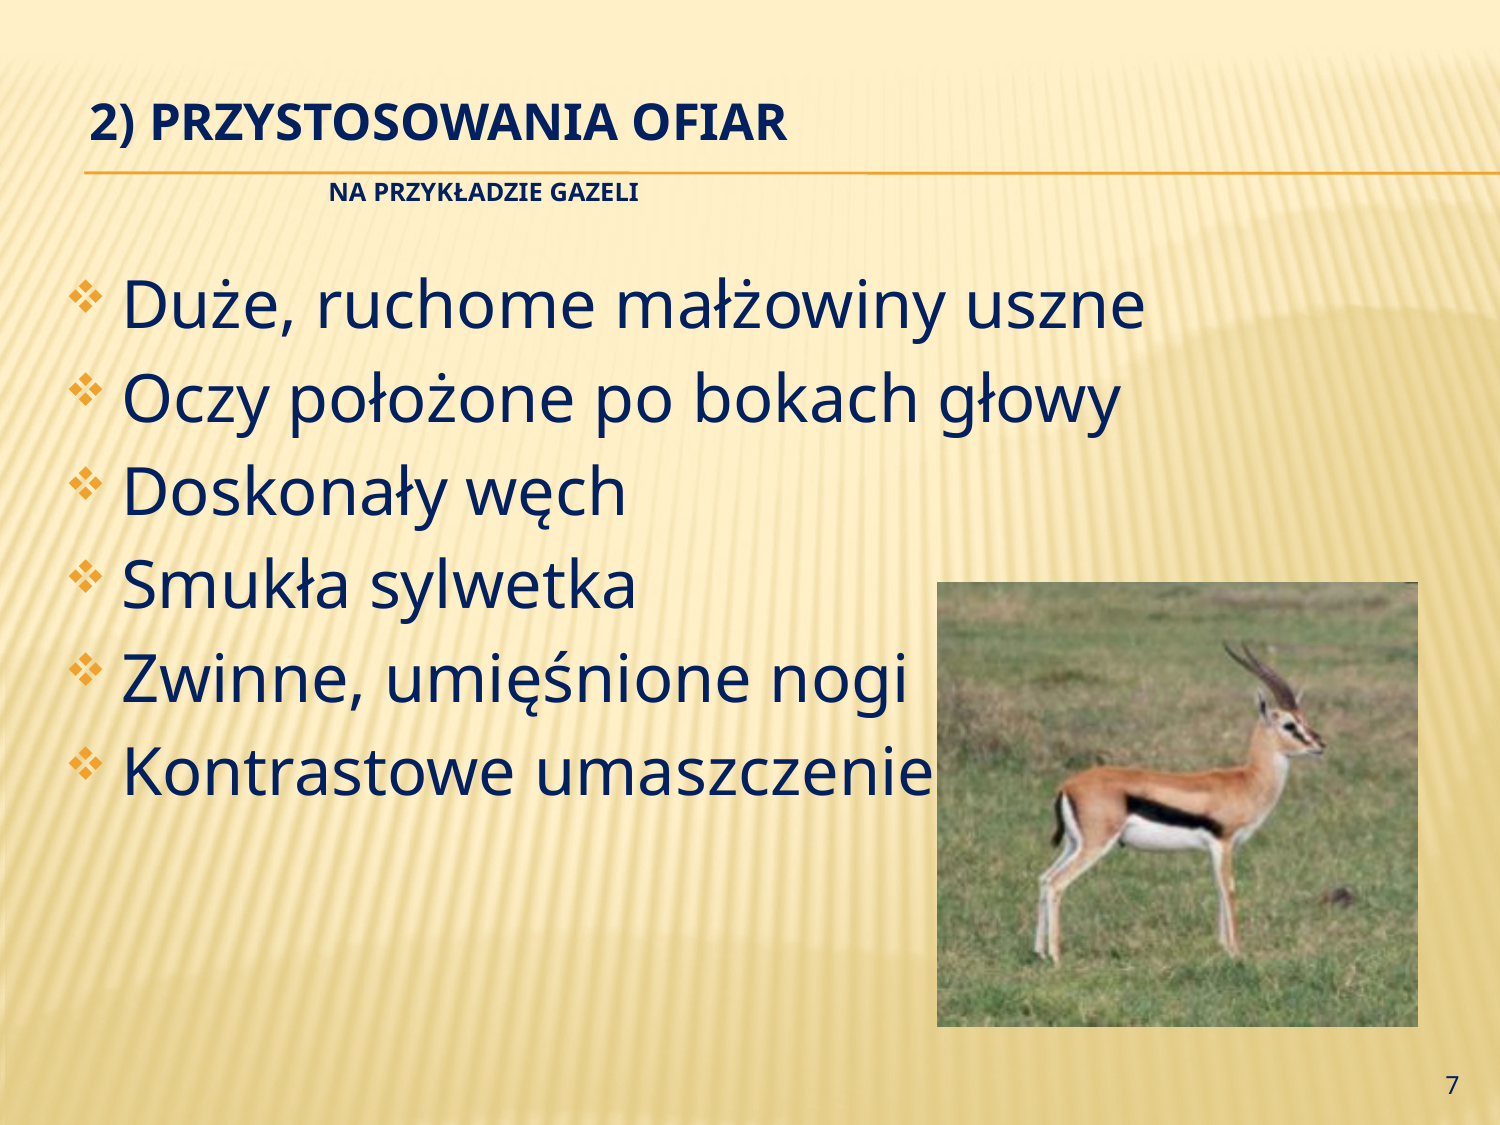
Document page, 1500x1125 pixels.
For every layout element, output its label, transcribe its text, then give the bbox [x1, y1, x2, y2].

slide_number 7 [1350, 1061, 1475, 1103]
picture [937, 581, 1419, 1027]
list Duże, ruchome małżowiny uszne Oczy położone po bokach głowy Doskonały węch Smukła sylwetka Zwinne, umięśnione nogi Kontrastowe umaszczenie [50, 254, 1475, 998]
title 2) Przystosowania ofiar na przykładzie gazeli [75, 82, 1500, 220]
